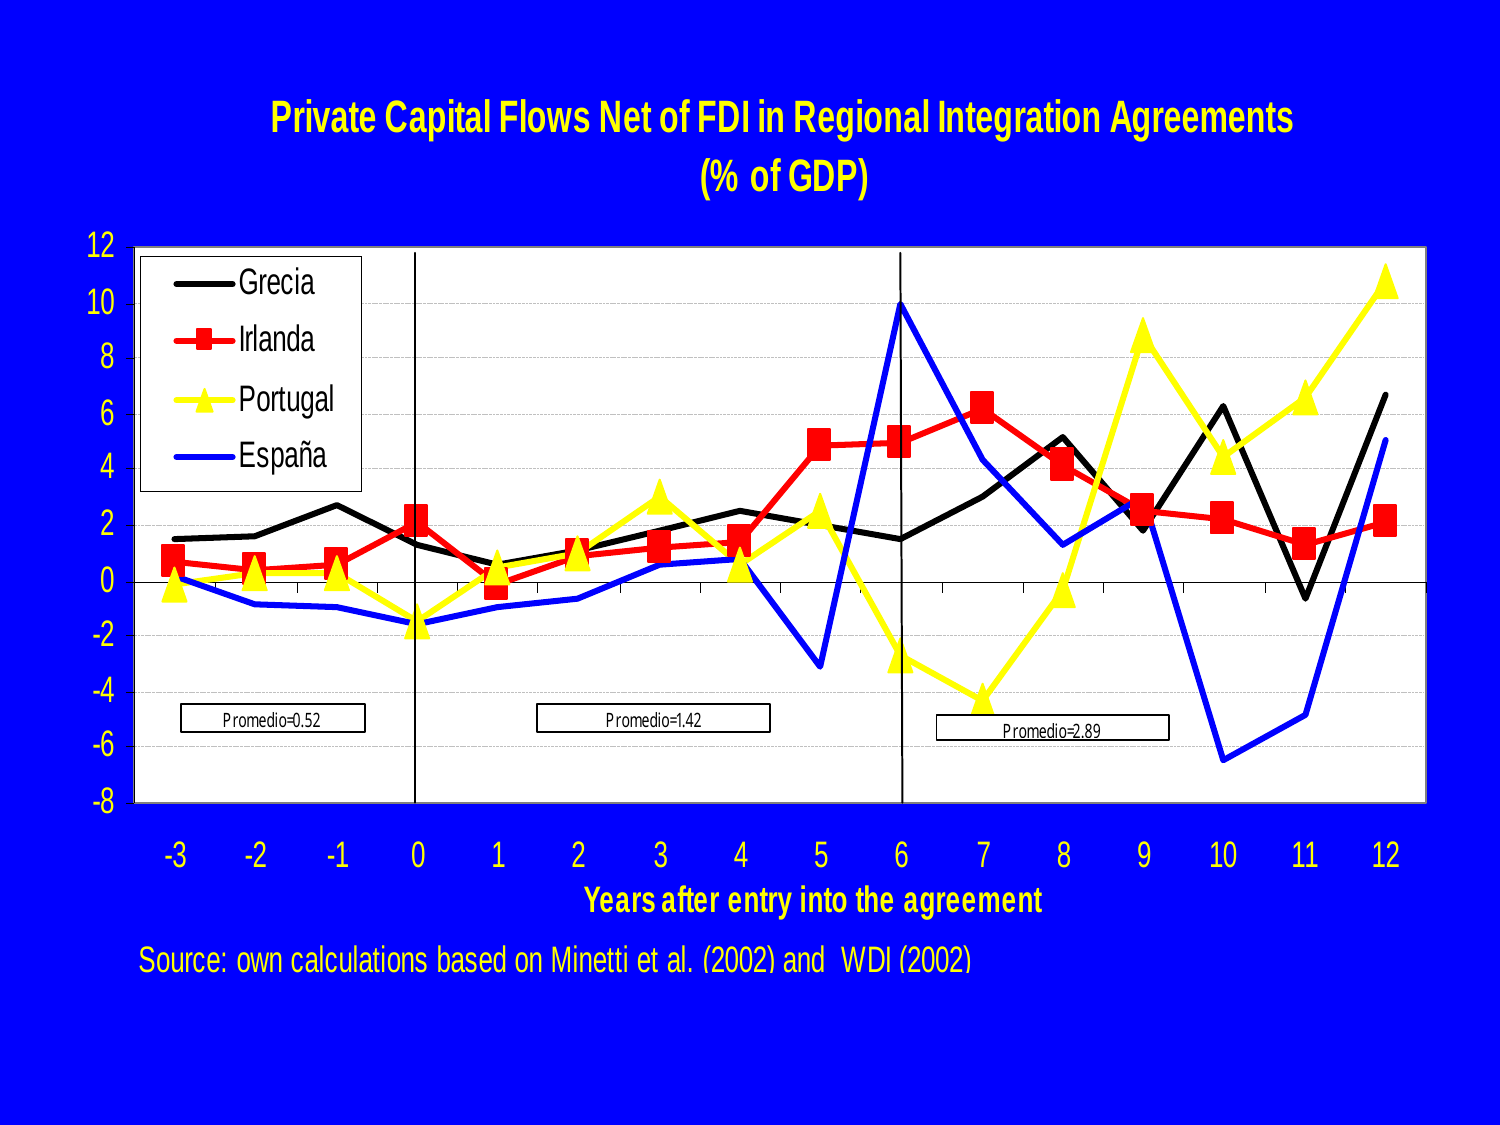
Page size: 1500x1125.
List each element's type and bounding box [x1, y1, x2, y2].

text_box [0, 37, 1500, 1013]
